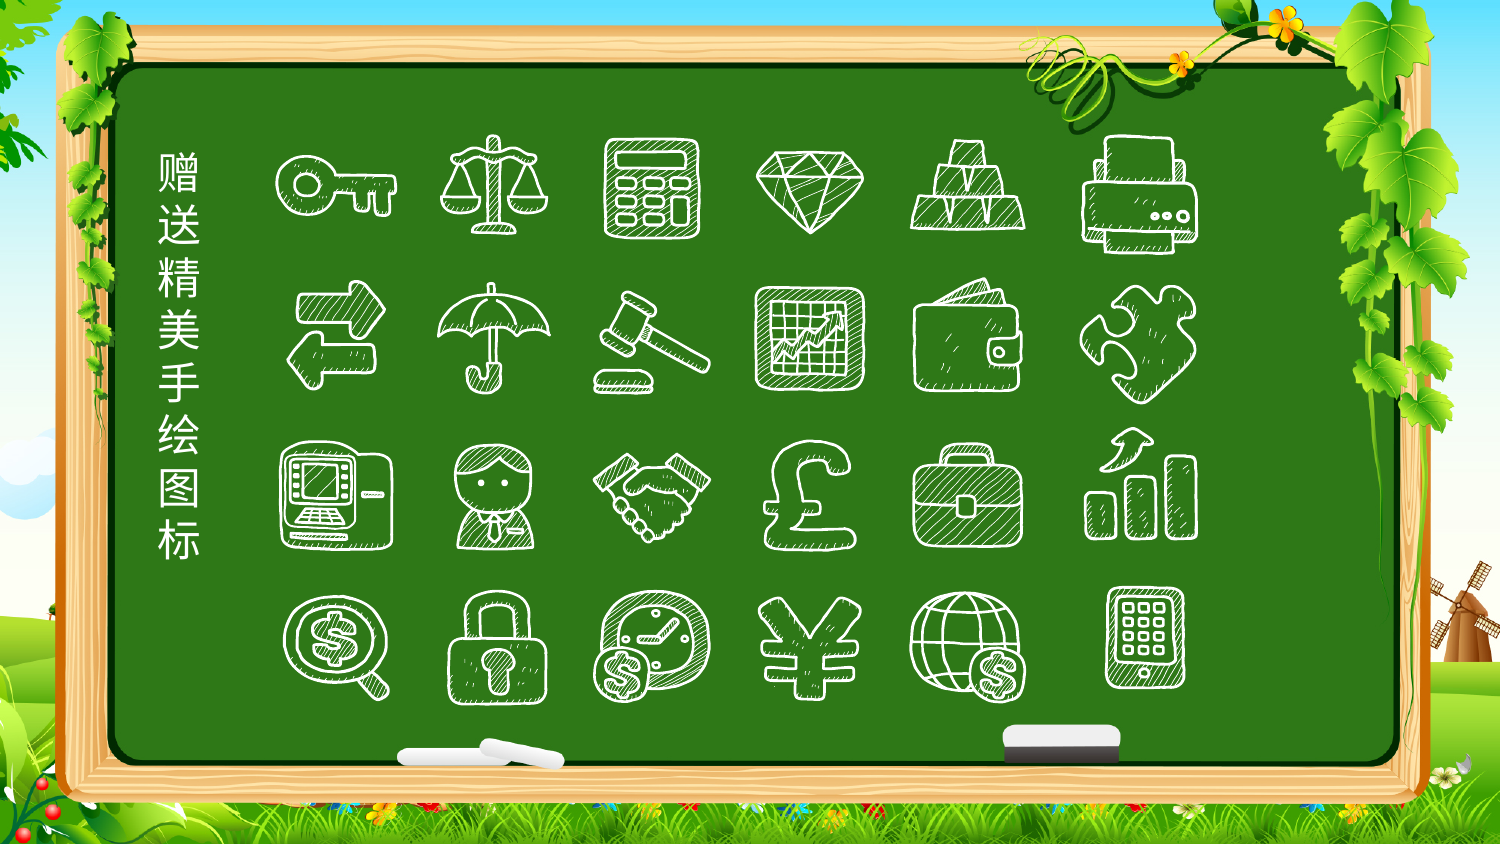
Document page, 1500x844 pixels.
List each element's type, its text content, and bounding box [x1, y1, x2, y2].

picture [0, 0, 1500, 844]
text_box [593, 290, 711, 395]
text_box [909, 139, 1026, 231]
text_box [447, 589, 548, 706]
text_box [754, 286, 866, 392]
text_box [440, 134, 549, 235]
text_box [592, 452, 712, 544]
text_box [1083, 427, 1198, 541]
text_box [286, 280, 386, 391]
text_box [763, 439, 857, 552]
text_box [453, 443, 535, 551]
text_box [282, 594, 390, 702]
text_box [909, 591, 1026, 704]
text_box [912, 442, 1024, 548]
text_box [603, 137, 701, 240]
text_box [593, 589, 711, 703]
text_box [1081, 134, 1199, 255]
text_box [437, 281, 551, 395]
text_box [757, 596, 862, 701]
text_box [1104, 585, 1186, 690]
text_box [1079, 284, 1197, 405]
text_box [755, 150, 864, 235]
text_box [278, 440, 394, 551]
text_box 赠送精美手绘图标 [143, 138, 228, 573]
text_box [275, 154, 398, 217]
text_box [912, 277, 1023, 393]
